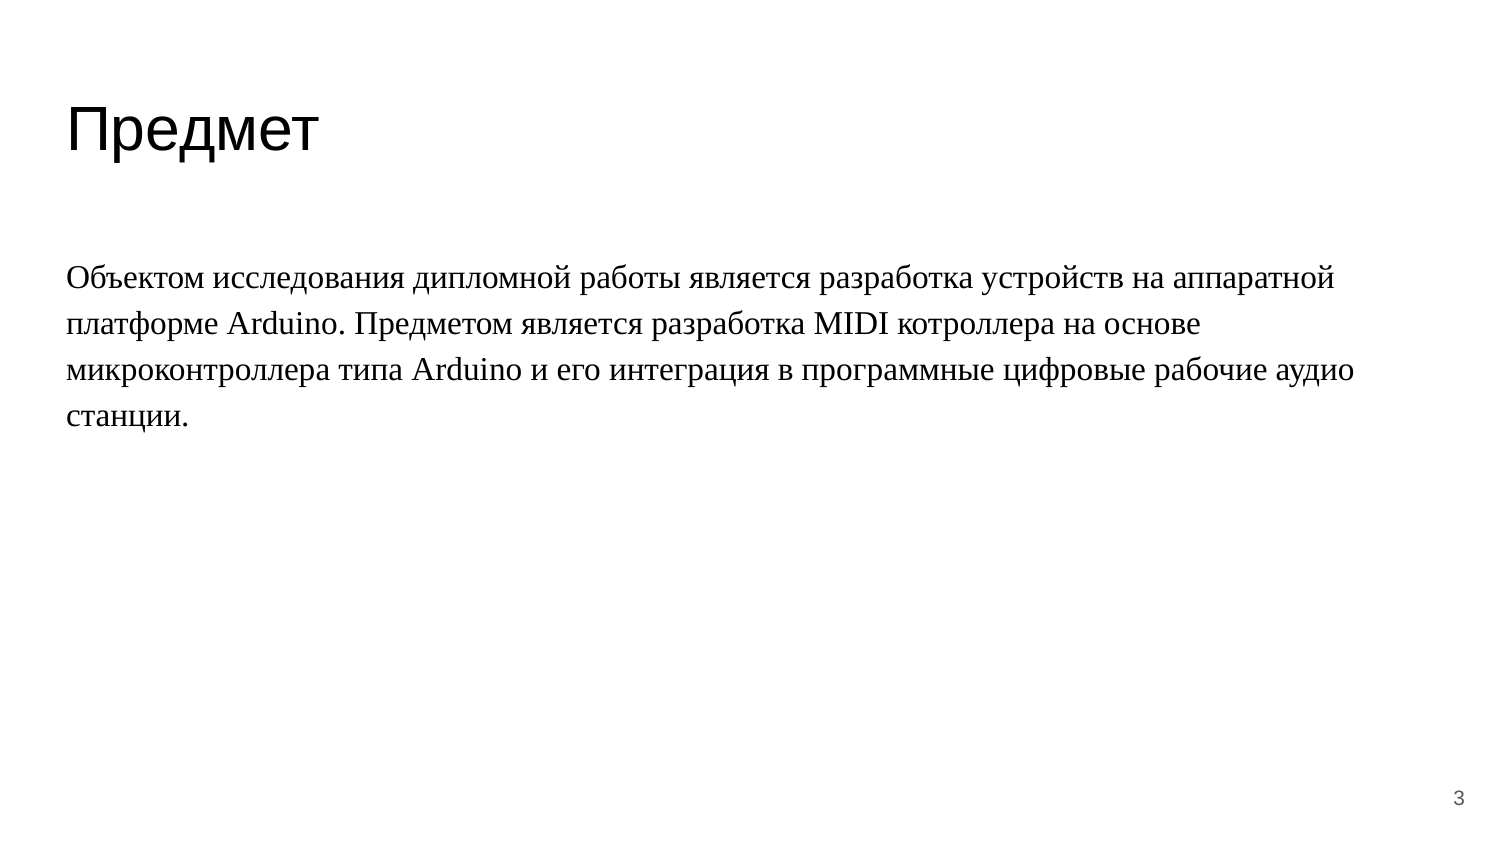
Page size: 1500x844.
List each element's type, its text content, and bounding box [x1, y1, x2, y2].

list Объектом исследования дипломной работы является разработка устройств на аппаратной платформе Arduino. Предметом является разработка MIDI котроллера на основе микроконтроллера типа Arduino и его интеграция в программные цифровые рабочие аудио станции. [51, 234, 1449, 656]
slide_number 3 [1389, 764, 1480, 830]
title Предмет [51, 72, 1449, 167]
